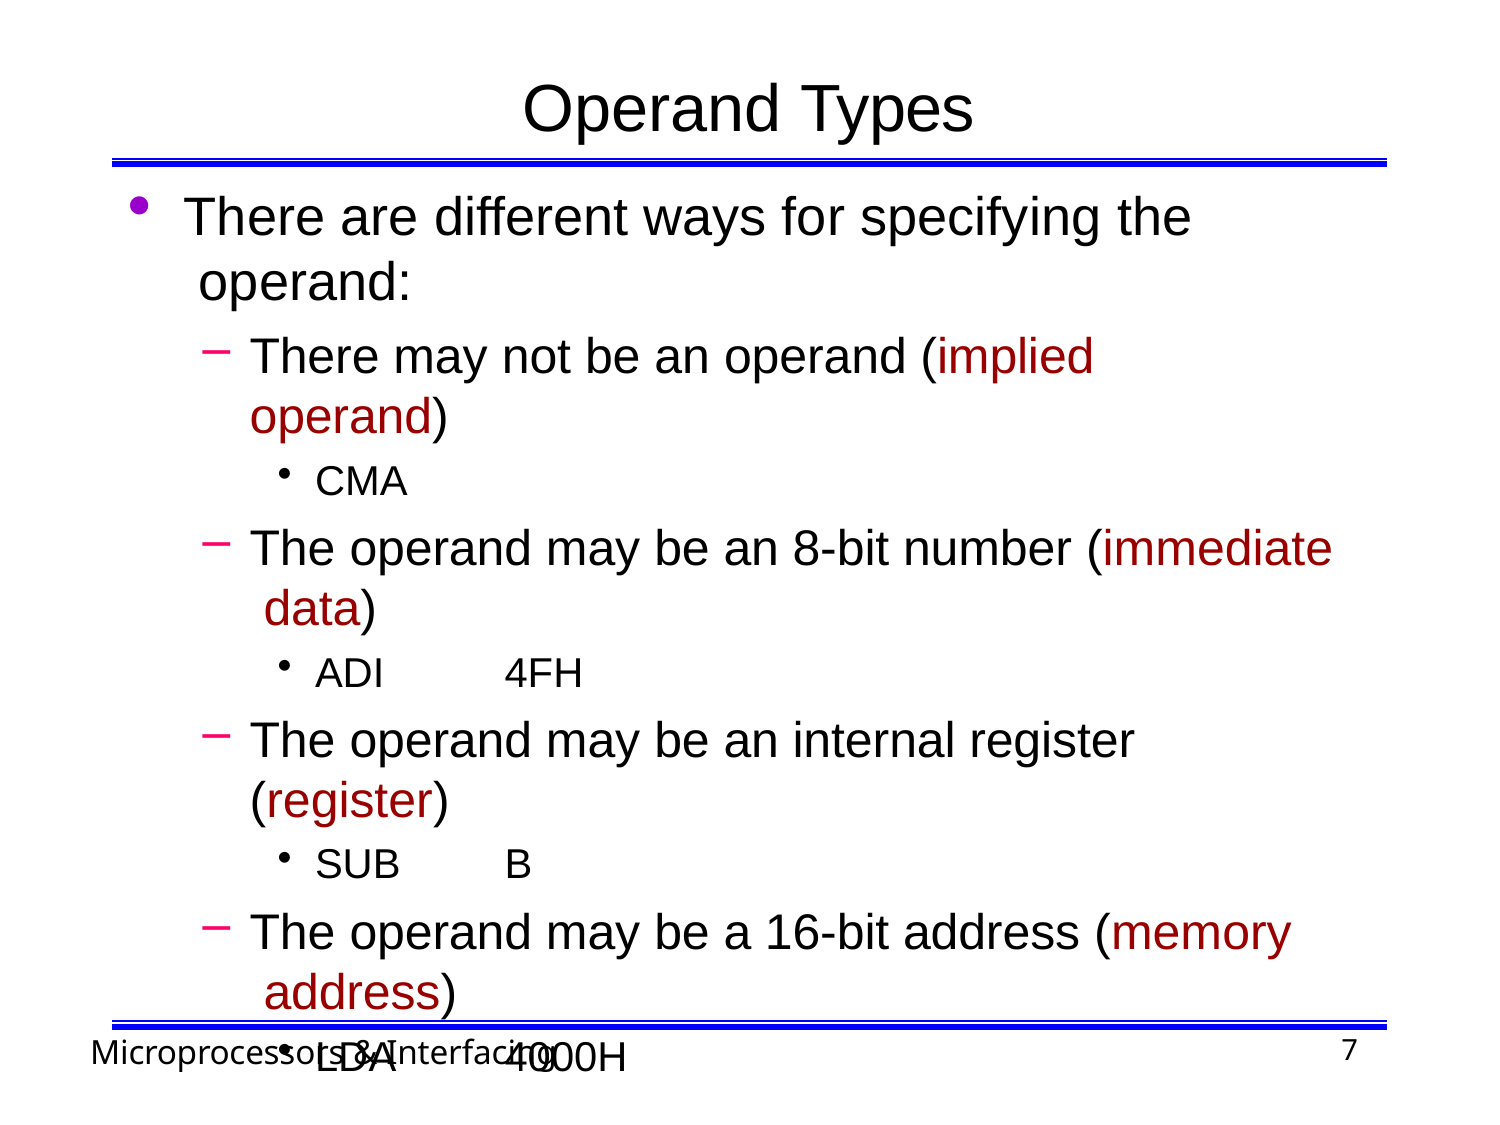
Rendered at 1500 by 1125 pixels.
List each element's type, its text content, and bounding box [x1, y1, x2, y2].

slide_number 10 [1337, 1026, 1377, 1125]
text_box There are different ways for specifying the operand: There may not be an operand (implied operand) CMA The operand may be an 8-bit number (immediate data) ADI 4FH The operand may be an internal register (register) SUB B The operand may be a 16-bit address (memory address) LDA 4000H [125, 178, 1357, 1080]
footer Microprocessors & Interfacing [88, 1025, 574, 1125]
title Operand Types [520, 62, 980, 178]
